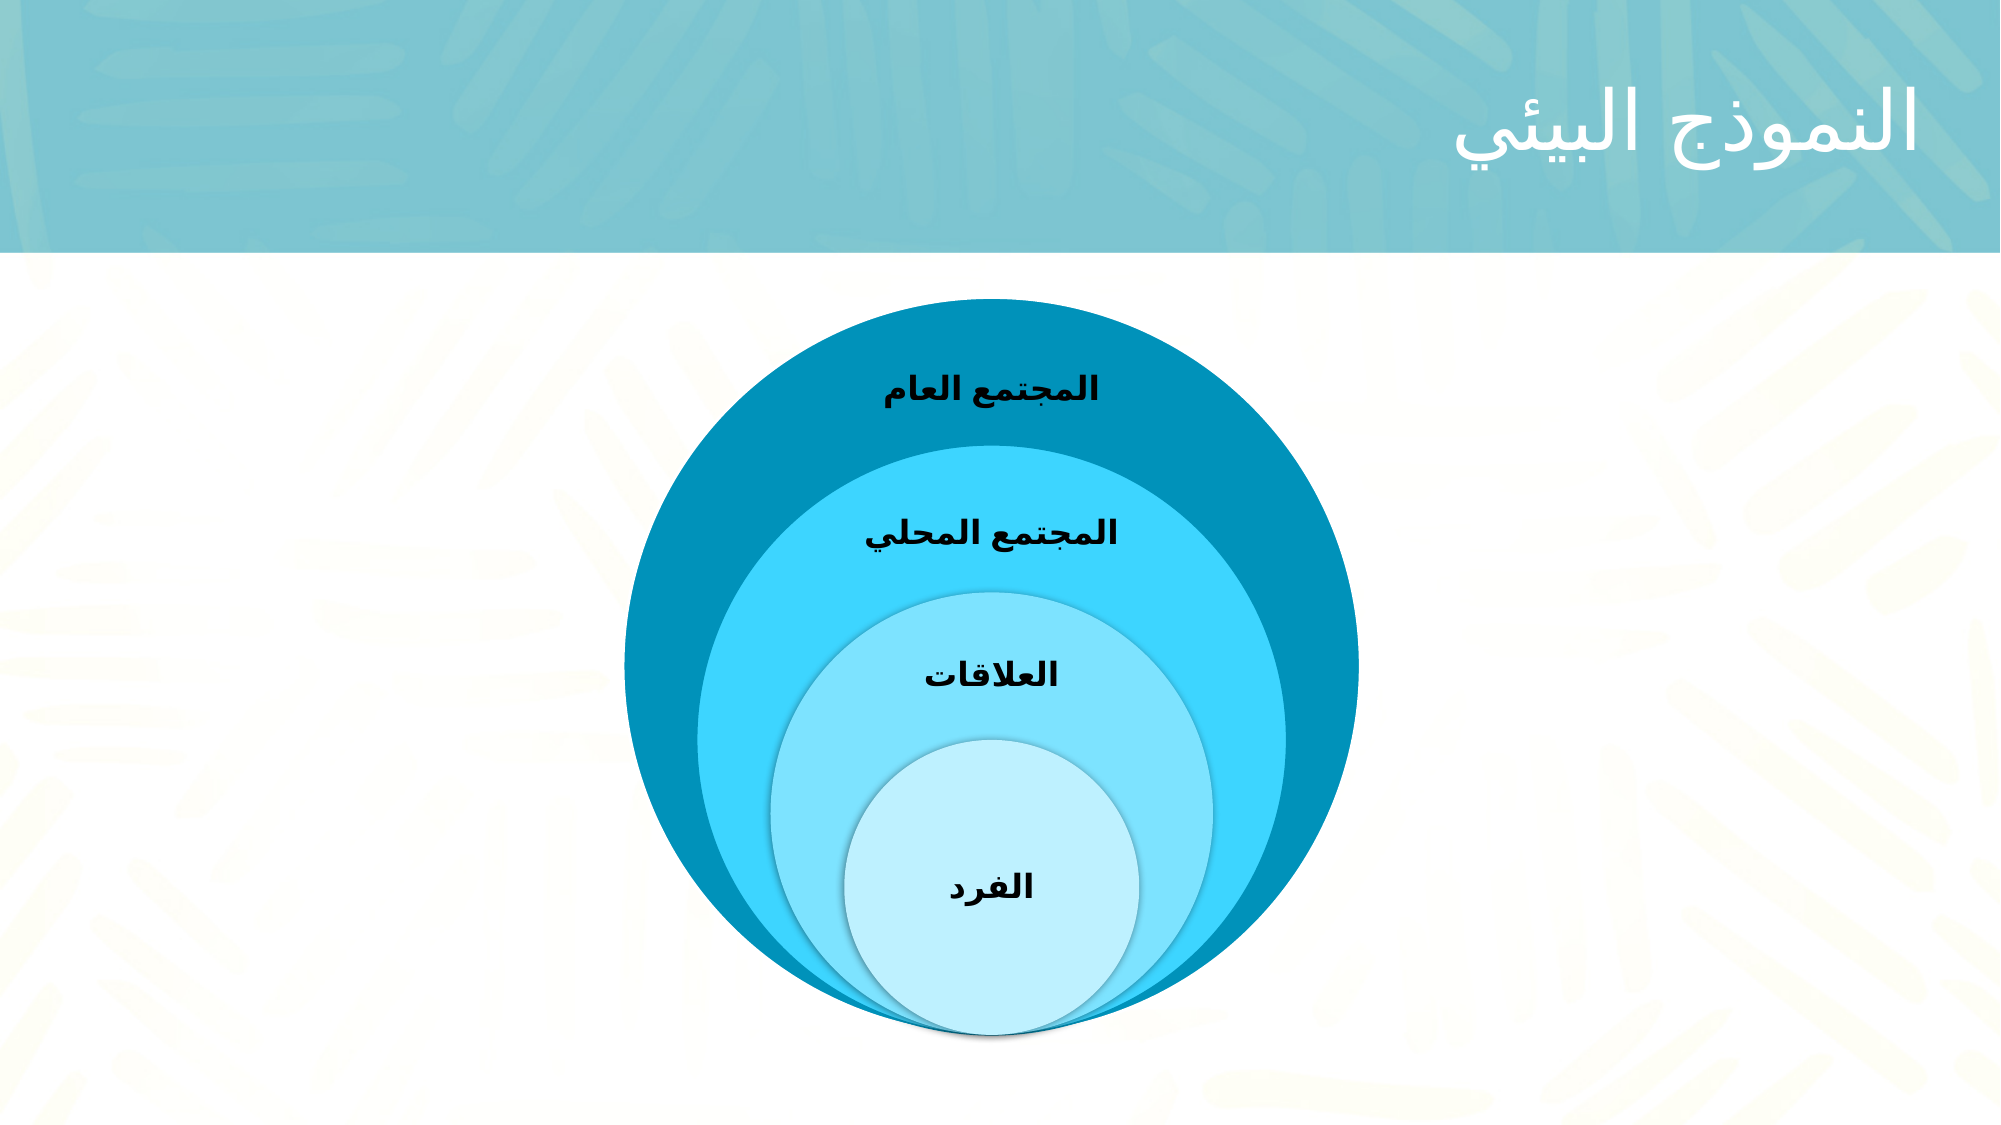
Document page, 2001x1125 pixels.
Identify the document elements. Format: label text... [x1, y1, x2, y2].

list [167, 297, 1816, 1036]
title النموذج البيئي [61, 33, 1938, 220]
picture [0, 0, 2000, 1125]
